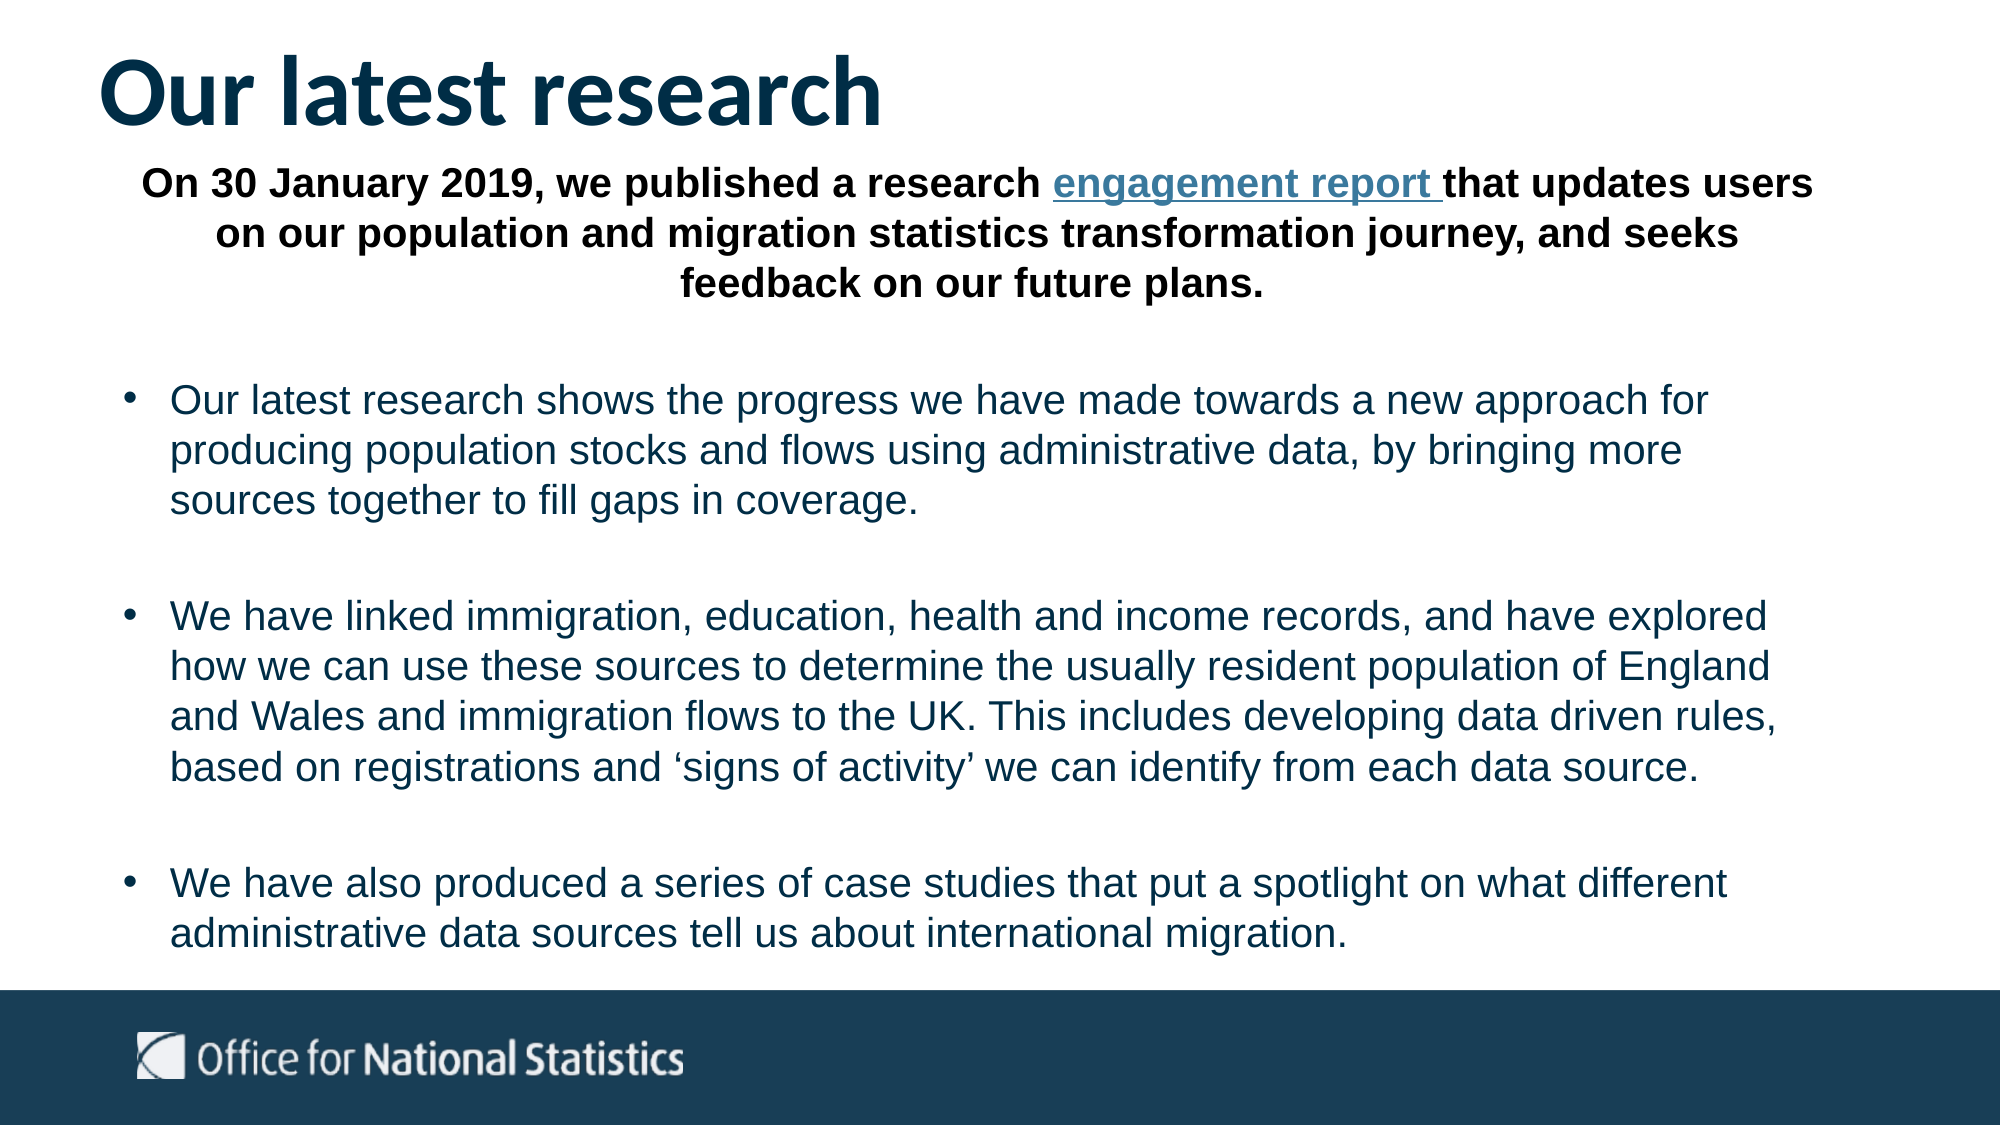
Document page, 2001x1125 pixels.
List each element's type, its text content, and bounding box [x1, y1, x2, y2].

list On 30 January 2019, we published a research engagement report that updates users on our population and migration statistics transformation journey, and seeks feedback on our future plans. Our latest research shows the progress we have made towards a new approach for producing population stocks and flows using administrative data, by bringing more sources together to fill gaps in coverage. We have linked immigration, education, health and income records, and have explored how we can use these sources to determine the usually resident population of England and Wales and immigration flows to the UK. This includes developing data driven rules, based on registrations and ‘signs of activity’ we can identify from each data source. We have also produced a series of case studies that put a spotlight on what different administrative data sources tell us about international migration. [122, 148, 1848, 1075]
title Our latest research [99, 31, 1825, 265]
